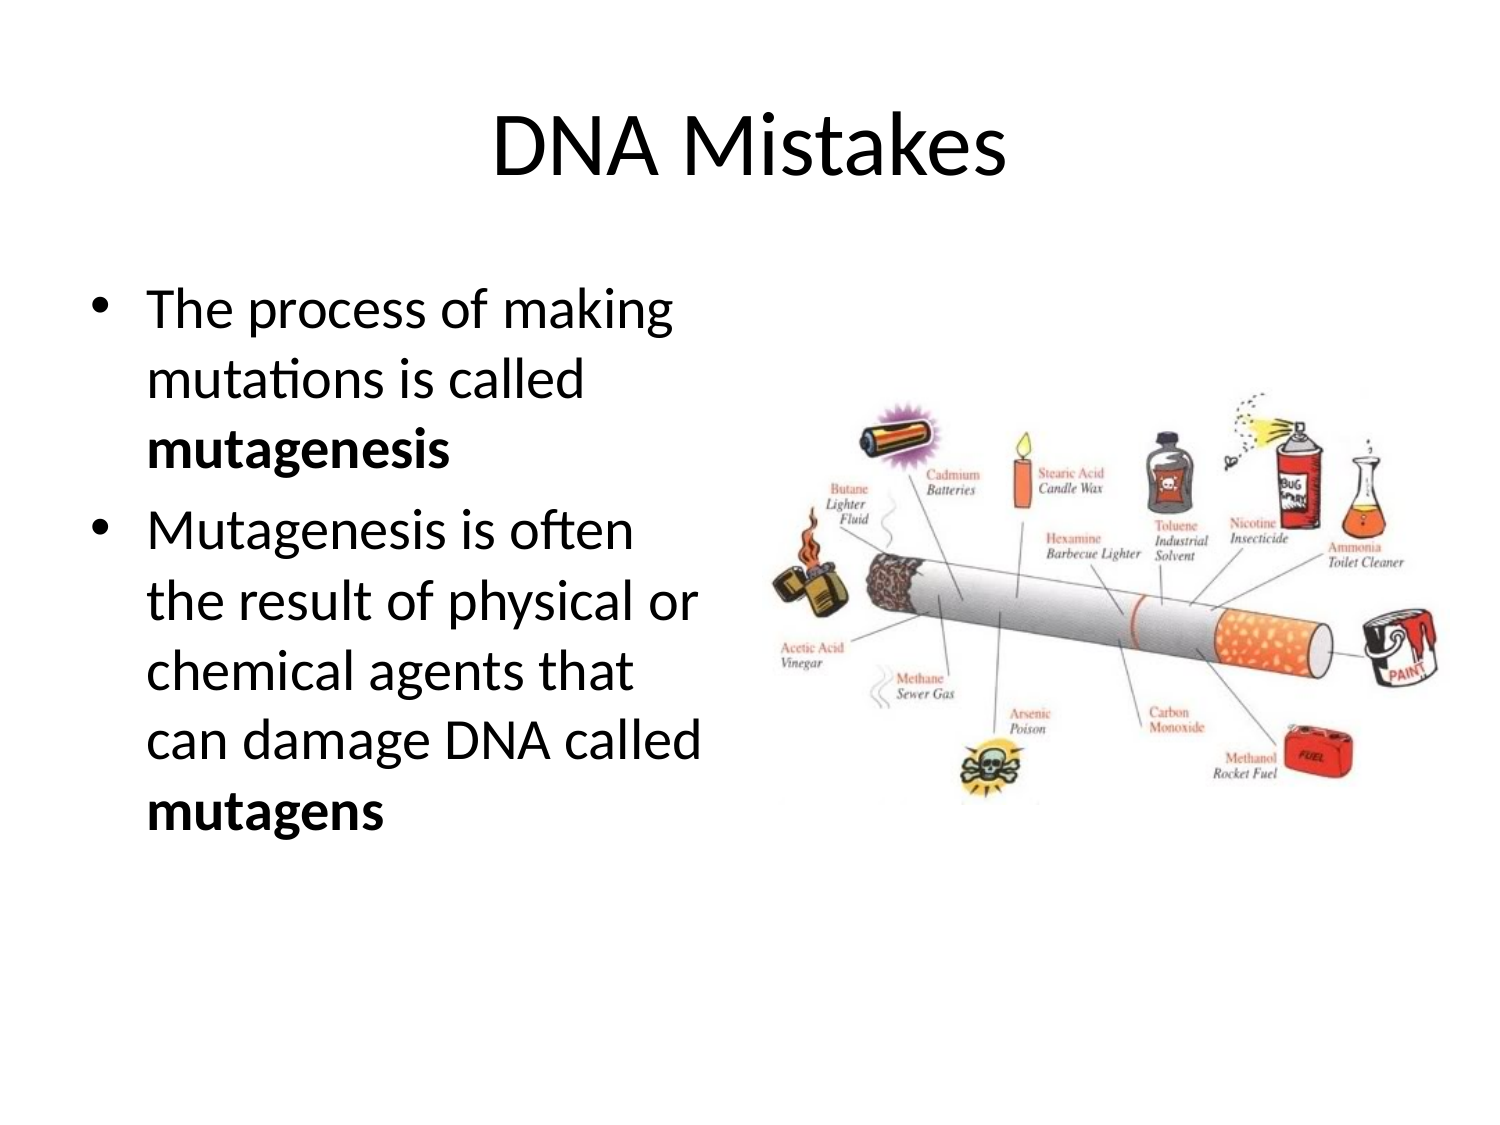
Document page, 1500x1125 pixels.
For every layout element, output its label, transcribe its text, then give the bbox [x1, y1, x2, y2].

title DNA Mistakes [75, 45, 1425, 233]
list The process of making mutations is called mutagenesis Mutagenesis is often the result of physical or chemical agents that can damage DNA called mutagens [75, 262, 738, 1005]
picture [762, 387, 1451, 805]
